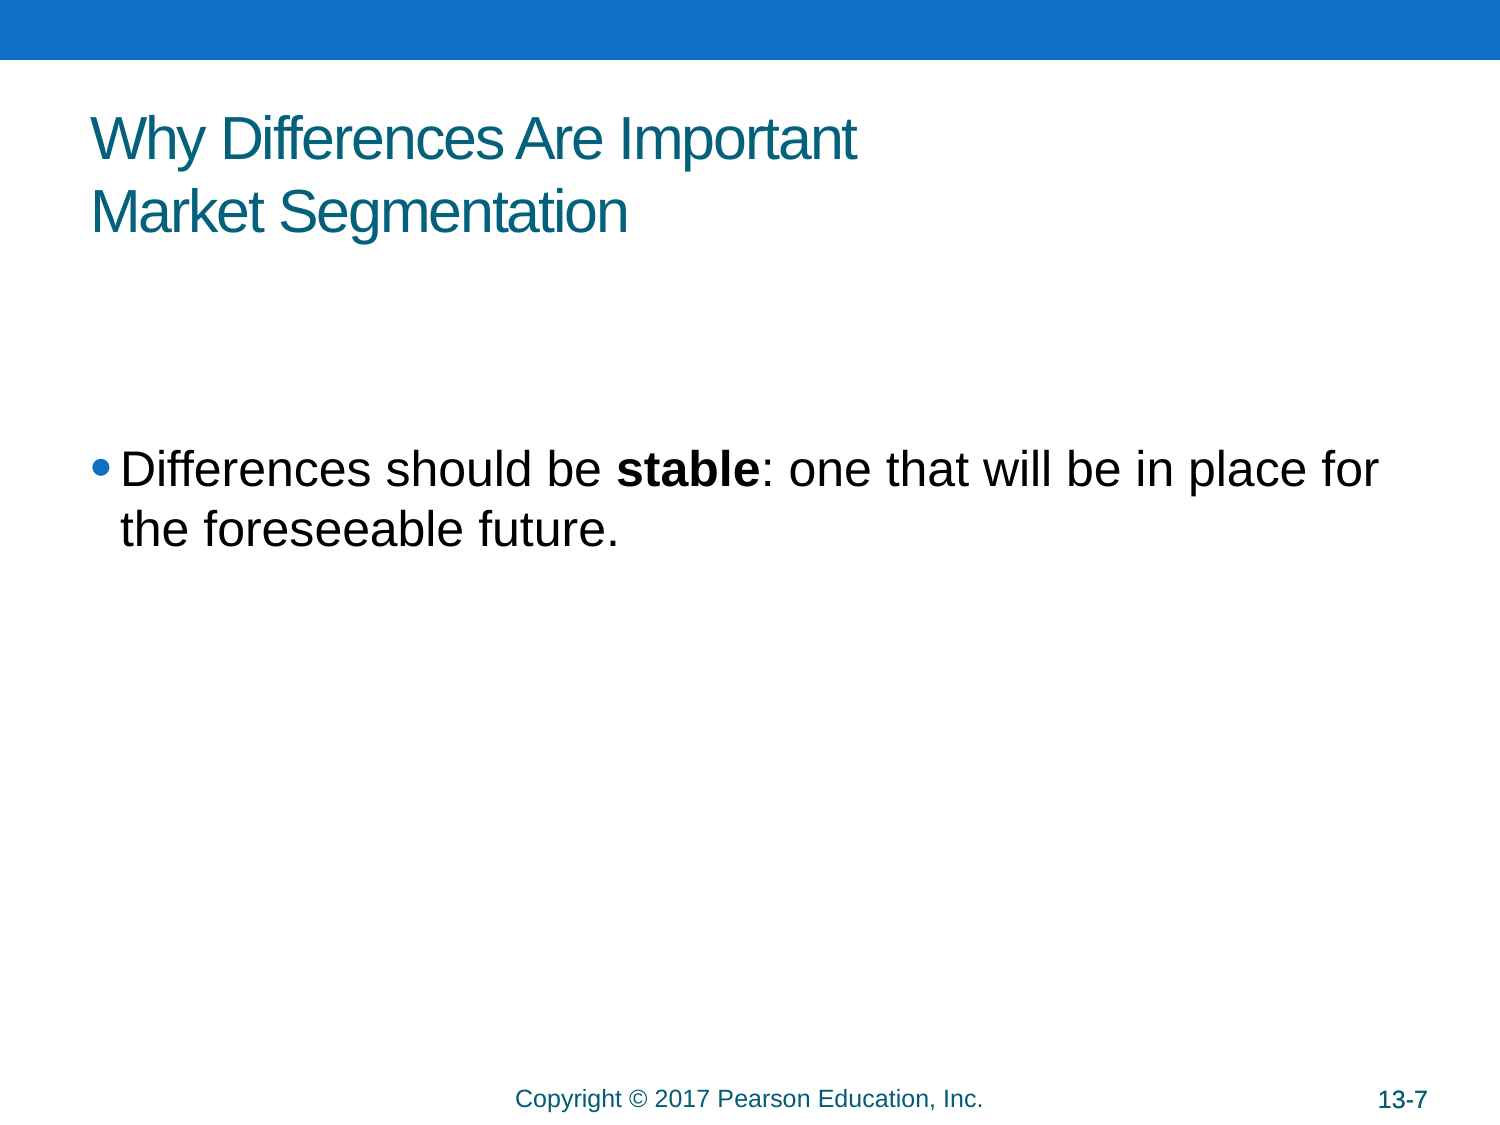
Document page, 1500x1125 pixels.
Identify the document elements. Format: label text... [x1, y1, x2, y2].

list Differences should be stable: one that will be in place for the foreseeable future. [75, 429, 1425, 1063]
title Why Differences Are Important Market Segmentation [75, 90, 1425, 253]
picture [641, 1100, 647, 1107]
